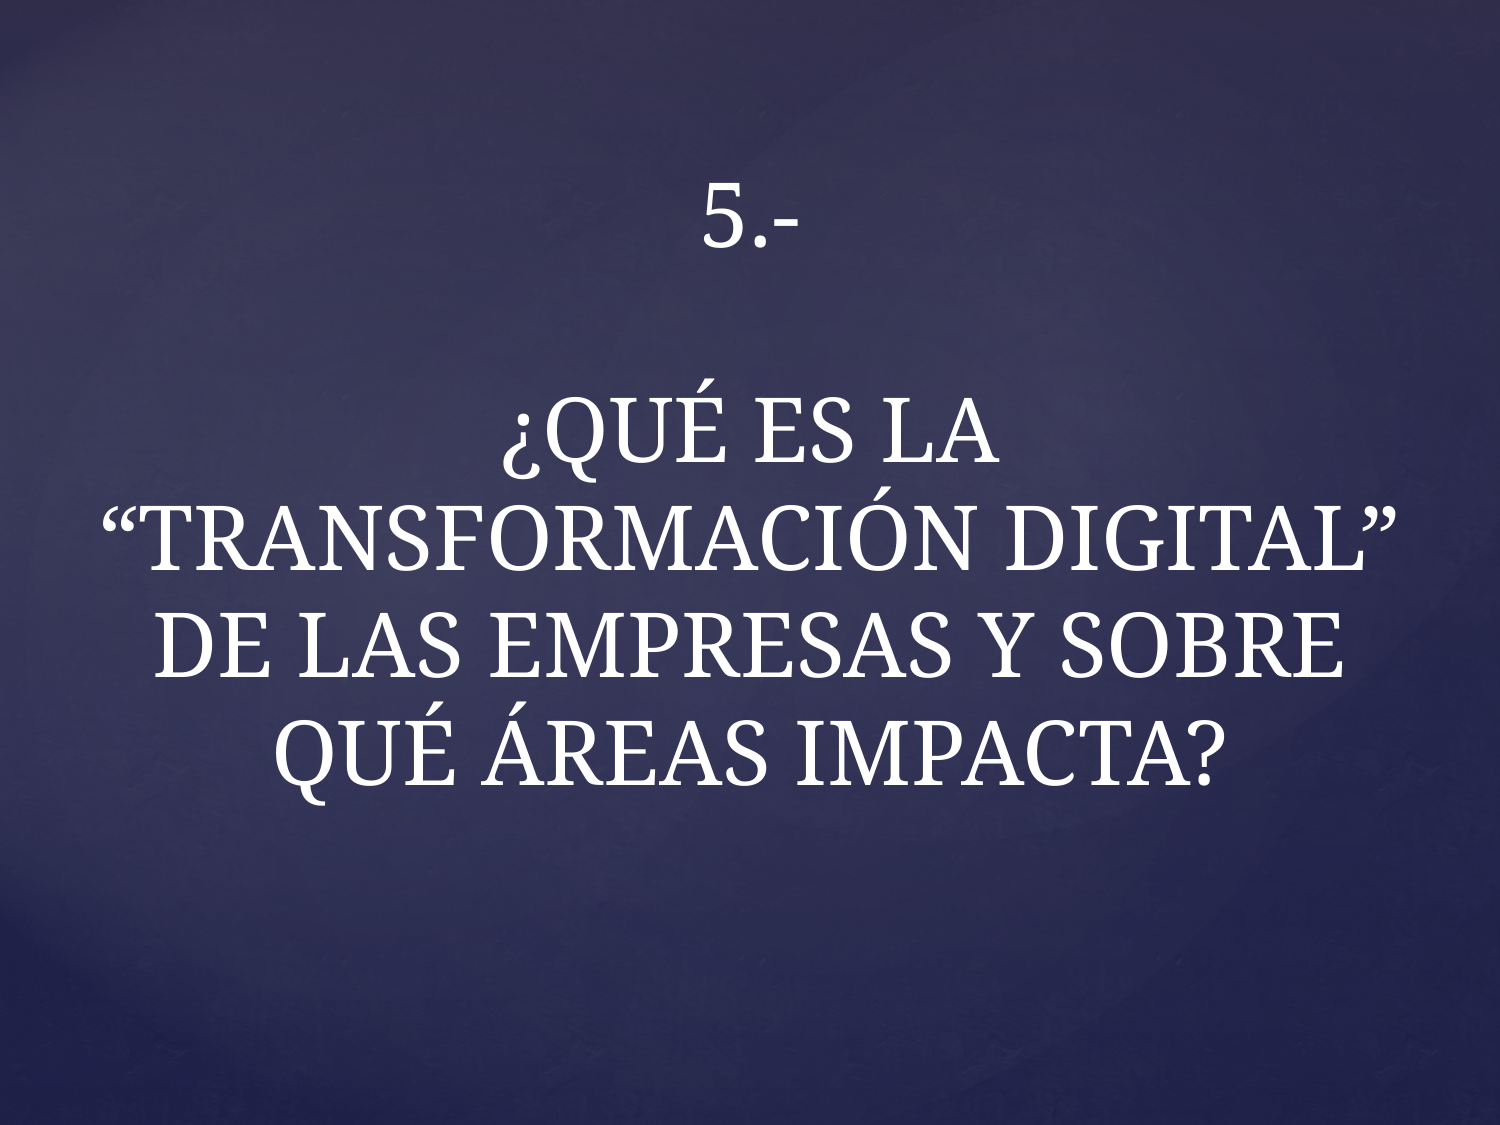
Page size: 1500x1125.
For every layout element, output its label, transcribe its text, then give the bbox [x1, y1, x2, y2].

title 5.- ¿QUÉ ES LA “TRANSFORMACIÓN DIGITAL” DE LAS EMPRESAS Y SOBRE QUÉ ÁREAS IMPACTA? [75, 45, 1425, 811]
